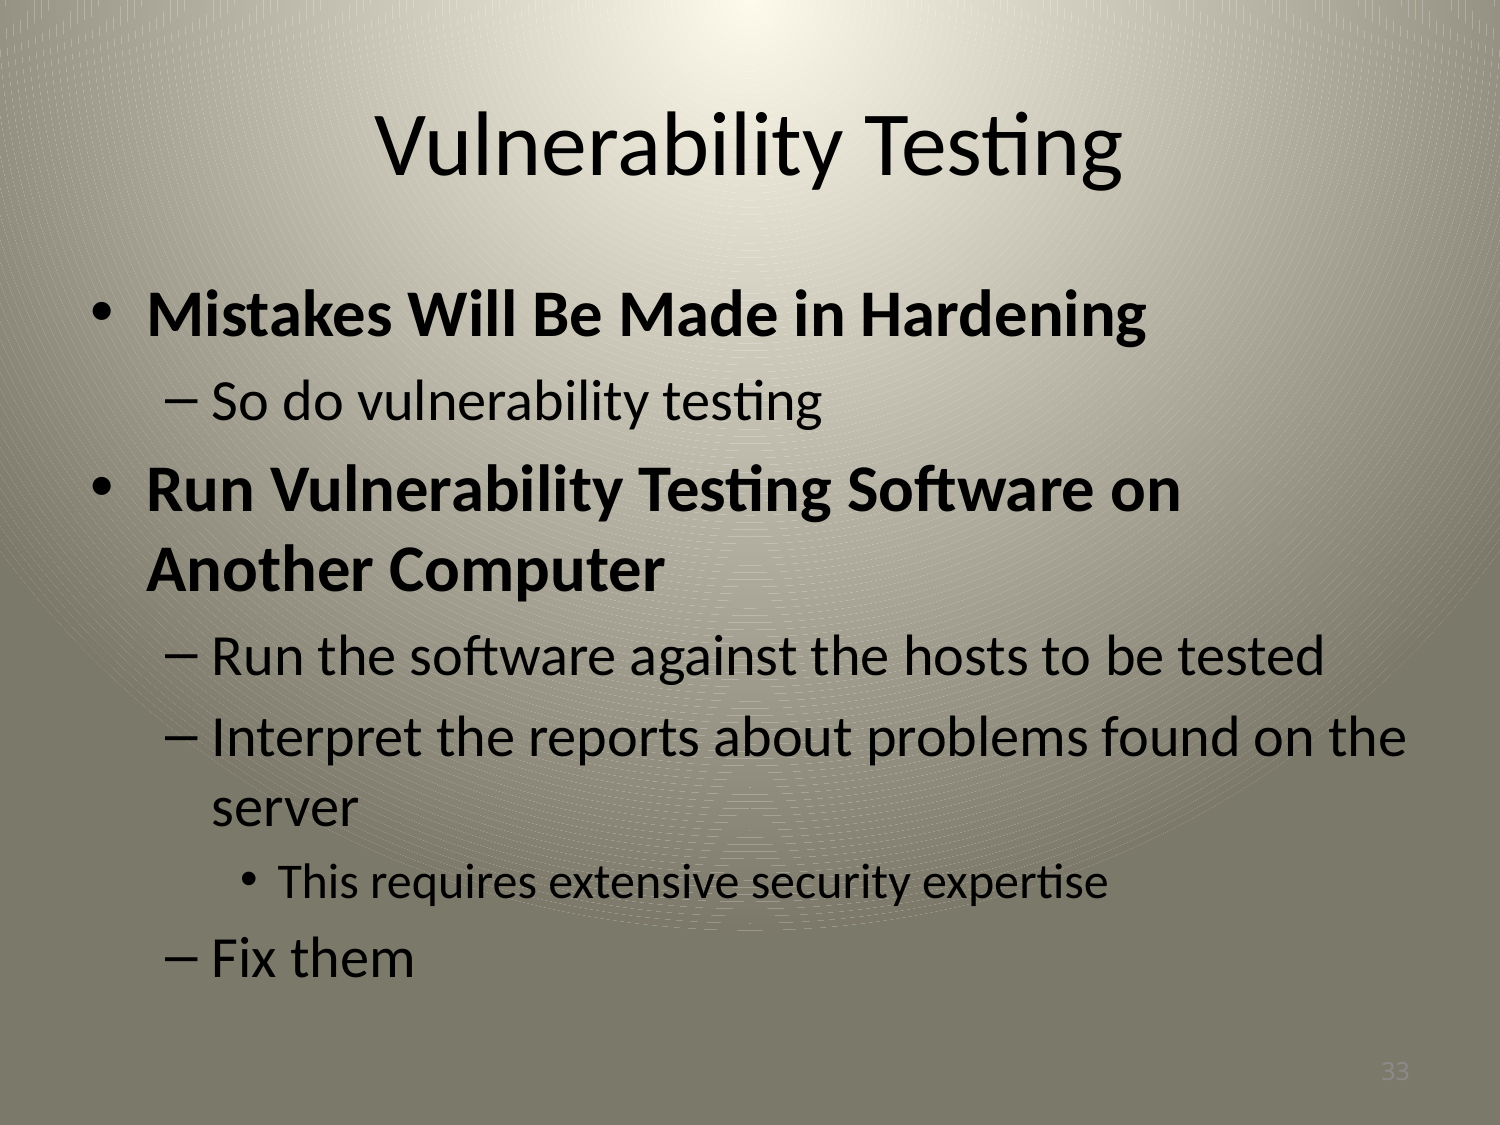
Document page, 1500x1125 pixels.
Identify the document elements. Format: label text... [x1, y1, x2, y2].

list Mistakes Will Be Made in Hardening So do vulnerability testing Run Vulnerability Testing Software on Another Computer Run the software against the hosts to be tested Interpret the reports about problems found on the server This requires extensive security expertise Fix them [75, 262, 1425, 1005]
slide_number 33 [1074, 1042, 1425, 1103]
title Vulnerability Testing [75, 45, 1425, 233]
